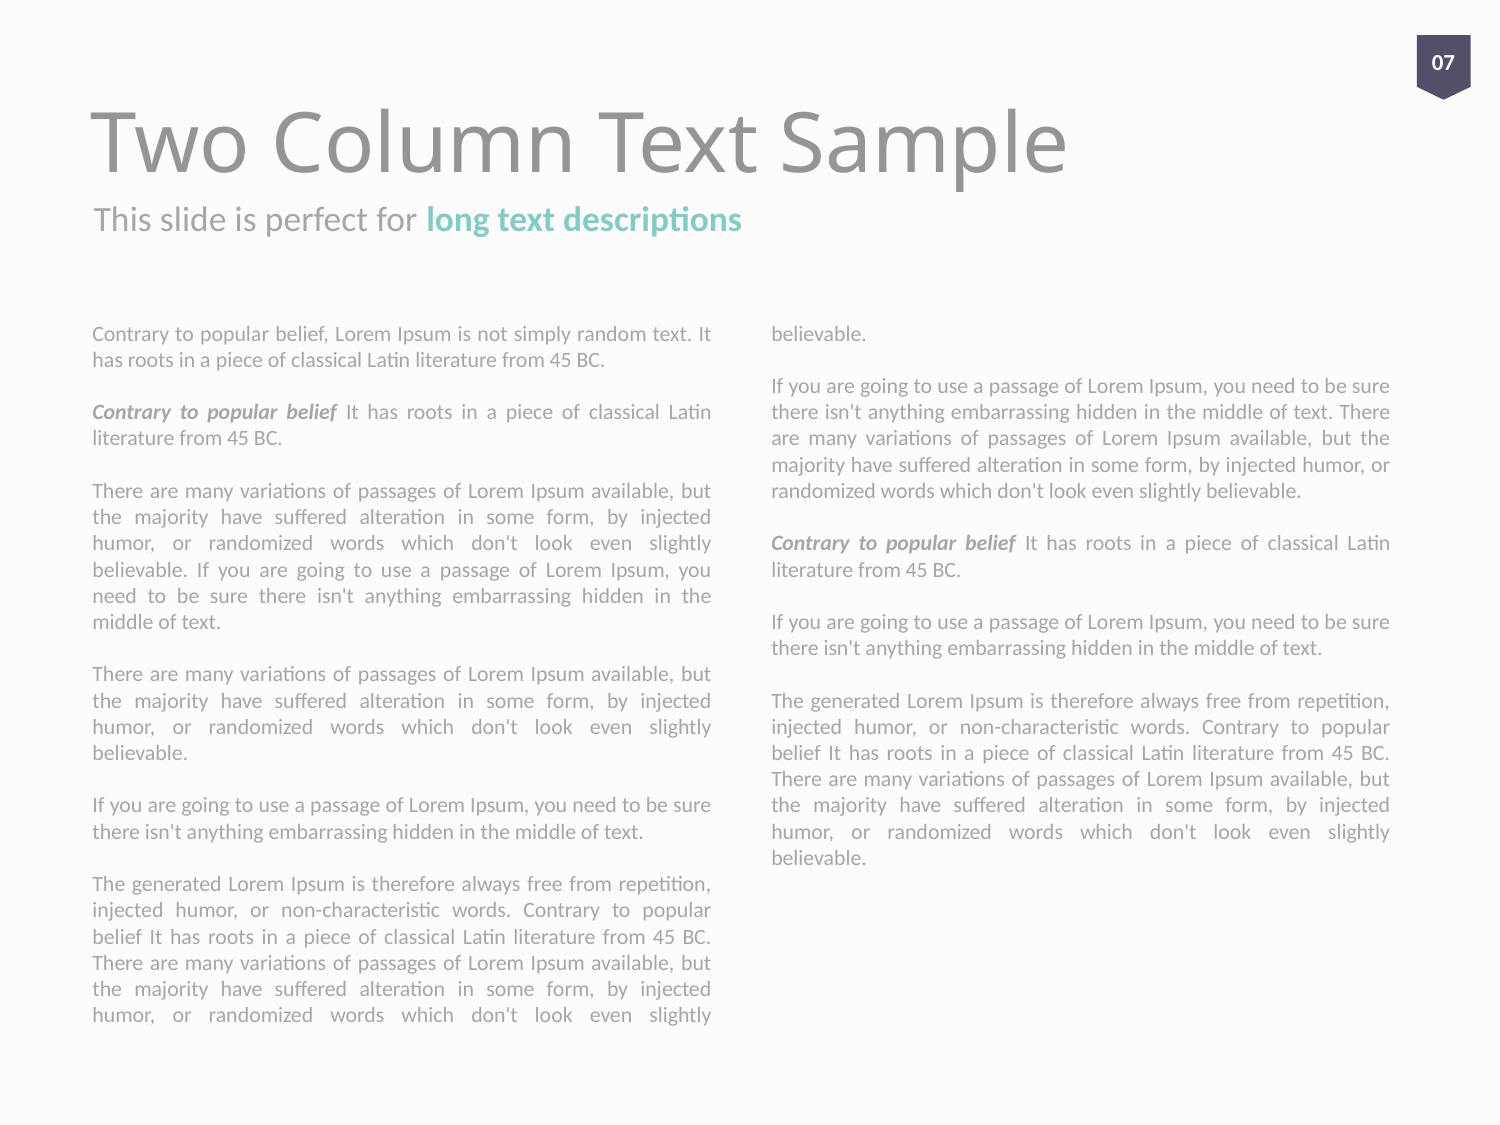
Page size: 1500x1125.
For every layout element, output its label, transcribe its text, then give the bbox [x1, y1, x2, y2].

text_box This slide is perfect for long text descriptions [78, 177, 1429, 257]
title Two Column Text Sample [75, 74, 1425, 203]
text_box Contrary to popular belief, Lorem Ipsum is not simply random text. It has roots in a piece of classical Latin literature from 45 BC. Contrary to popular belief It has roots in a piece of classical Latin literature from 45 BC. There are many variations of passages of Lorem Ipsum available, but the majority have suffered alteration in some form, by injected humor, or randomized words which don't look even slightly believable. If you are going to use a passage of Lorem Ipsum, you need to be sure there isn't anything embarrassing hidden in the middle of text. There are many variations of passages of Lorem Ipsum available, but the majority have suffered alteration in some form, by injected humor, or randomized words which don't look even slightly believable. If you are going to use a passage of Lorem Ipsum, you need to be sure there isn't anything embarrassing hidden in the middle of text. The generated Lorem Ipsum is therefore always free from repetition, injected humor, or non-characteristic words. Contrary to popular belief It has roots in a piece of classical Latin literature from 45 BC. There are many variations of passages of Lorem Ipsum available, but the majority have suffered alteration in some form, by injected humor, or randomized words which don't look even slightly believable. If you are going to use a passage of Lorem Ipsum, you need to be sure there isn't anything embarrassing hidden in the middle of text. There are many variations of passages of Lorem Ipsum available, but the majority have suffered alteration in some form, by injected humor, or randomized words which don't look even slightly believable. Contrary to popular belief It has roots in a piece of classical Latin literature from 45 BC. If you are going to use a passage of Lorem Ipsum, you need to be sure there isn't anything embarrassing hidden in the middle of text. The generated Lorem Ipsum is therefore always free from repetition, injected humor, or non-characteristic words. Contrary to popular belief It has roots in a piece of classical Latin literature from 45 BC. There are many variations of passages of Lorem Ipsum available, but the majority have suffered alteration in some form, by injected humor, or randomized words which don't look even slightly believable. [77, 311, 1415, 1053]
text_box 07 [1414, 33, 1473, 102]
